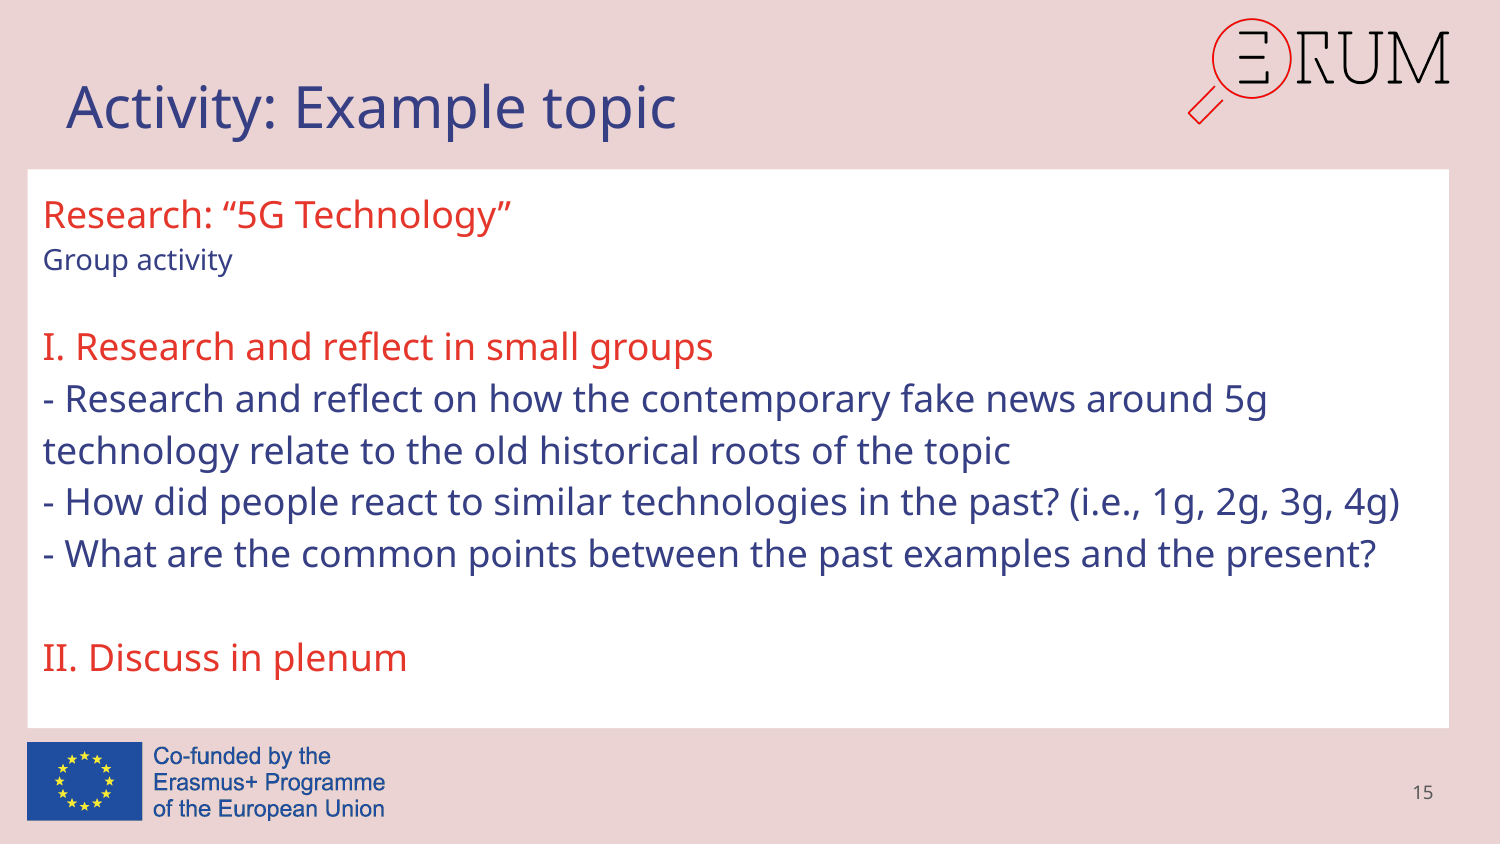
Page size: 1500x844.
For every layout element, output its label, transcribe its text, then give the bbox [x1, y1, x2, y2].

slide_number 15 [1358, 761, 1449, 826]
title Activity: Example topic [51, 55, 1168, 150]
list Research: “5G Technology” Group activity I. Research and reflect in small groups - Research and reflect on how the contemporary fake news around 5g technology relate to the old historical roots of the topic - How did people react to similar technologies in the past? (i.e., 1g, 2g, 3g, 4g) - What are the common points between the past examples and the present? II. Discuss in plenum [27, 169, 1449, 729]
picture [1136, 0, 1500, 137]
picture [27, 742, 385, 821]
